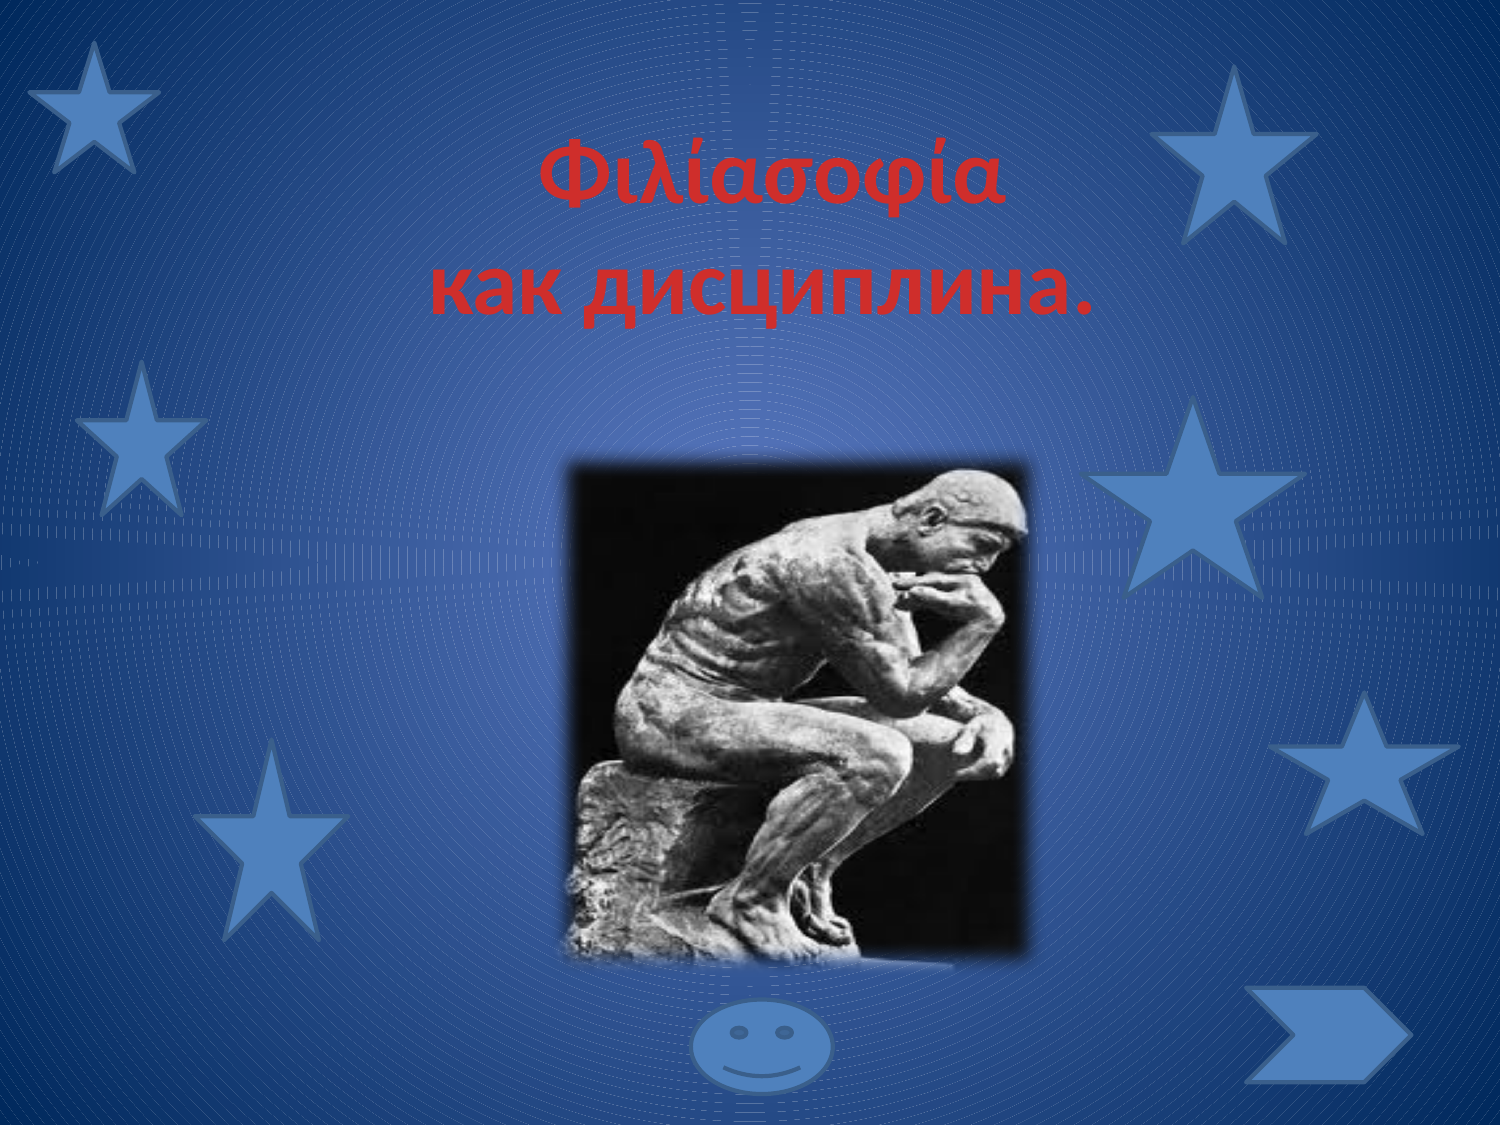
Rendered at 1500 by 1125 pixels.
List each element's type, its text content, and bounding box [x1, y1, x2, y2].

text_box [74, 359, 209, 518]
text_box [1267, 690, 1461, 836]
text_box [1078, 394, 1308, 600]
text_box [192, 737, 351, 943]
picture [548, 444, 1046, 977]
text_box [27, 40, 162, 175]
text_box [1244, 985, 1414, 1085]
text_box [1149, 64, 1319, 246]
title Φιλίασοφία как дисциплина. [135, 101, 1411, 344]
text_box [688, 997, 835, 1097]
